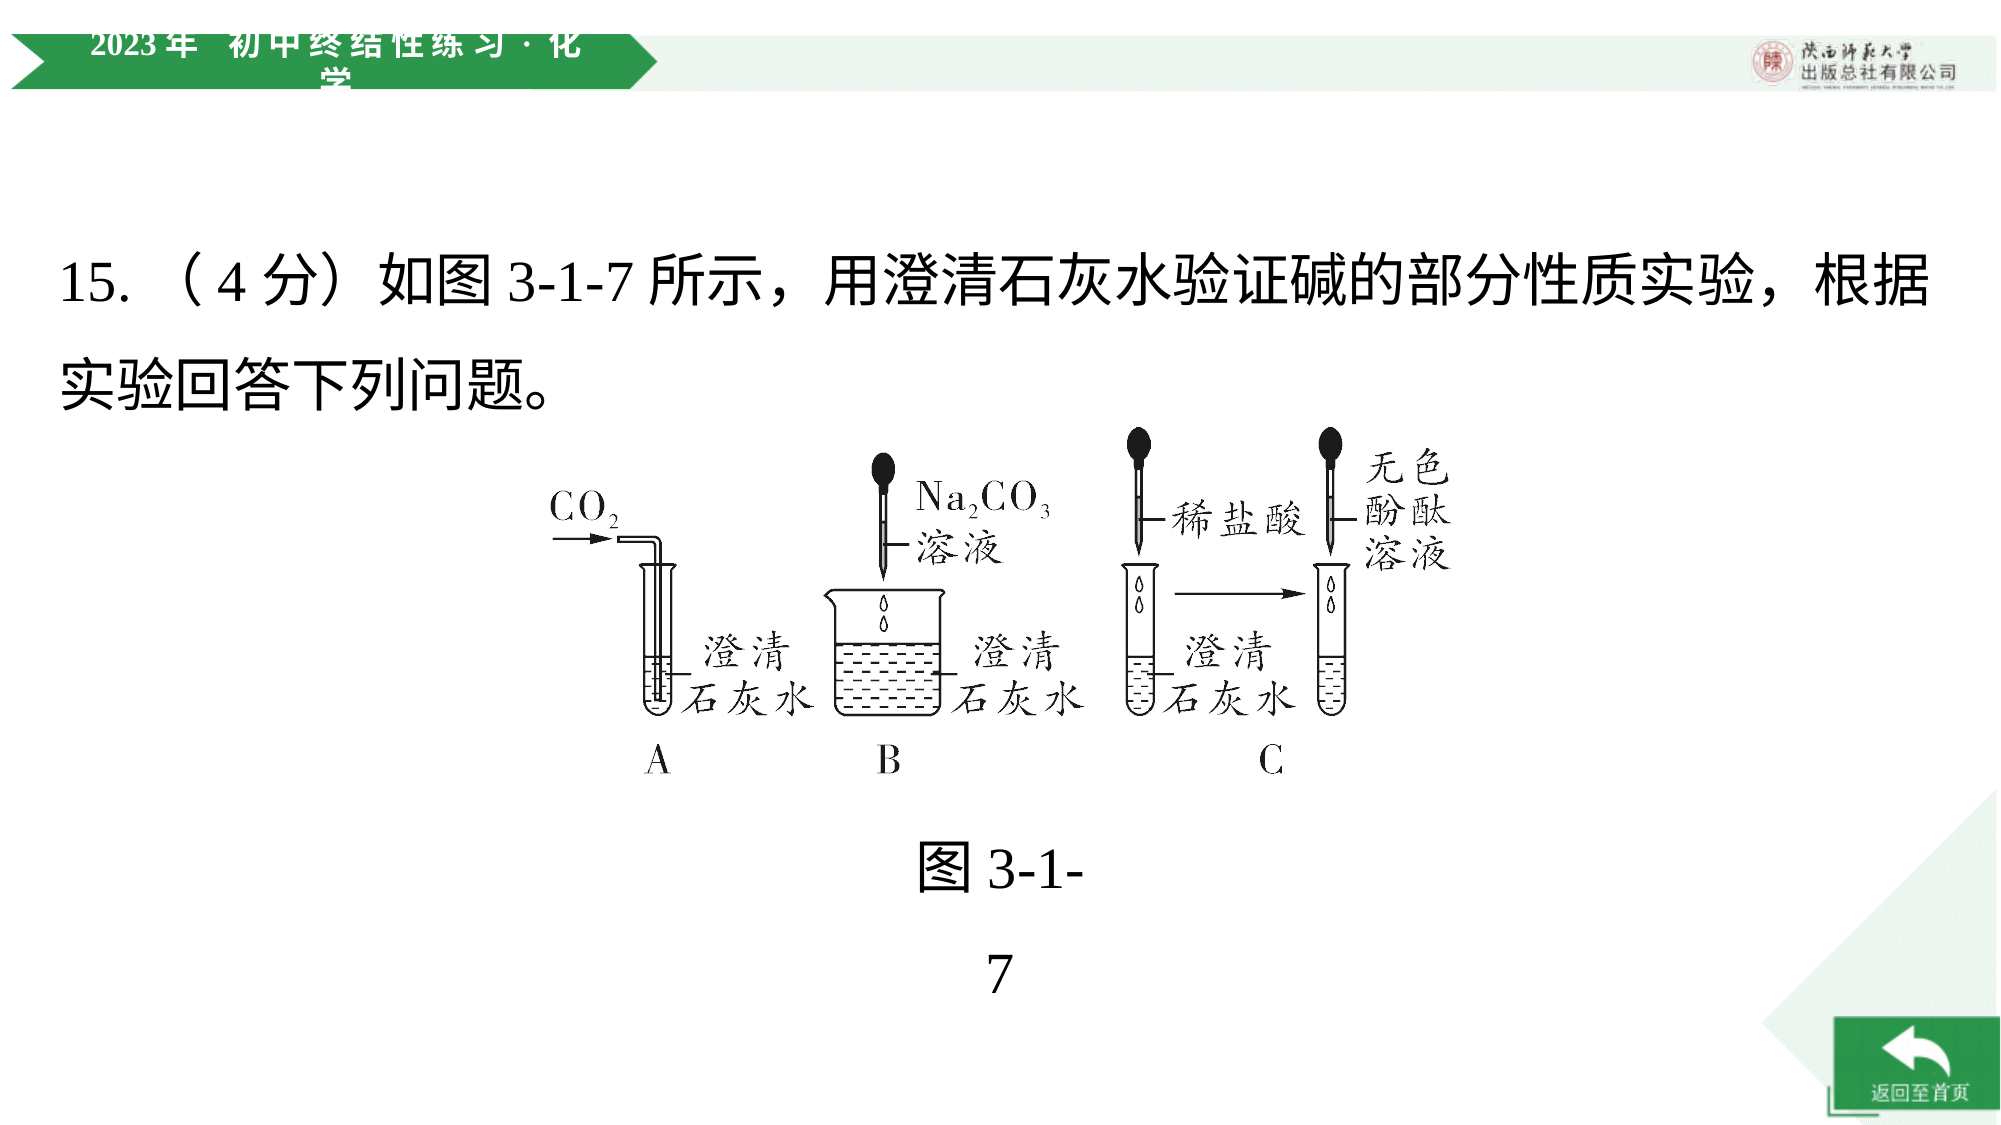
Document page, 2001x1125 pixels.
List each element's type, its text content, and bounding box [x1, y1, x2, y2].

text_box 15.（4分）如图3-1-7所示，用澄清石灰水验证碱的部分性质实验，根据实验回答下列问题。 [58, 207, 1941, 407]
picture [0, 0, 2001, 1125]
text_box 图3-1-7 [901, 794, 1100, 959]
